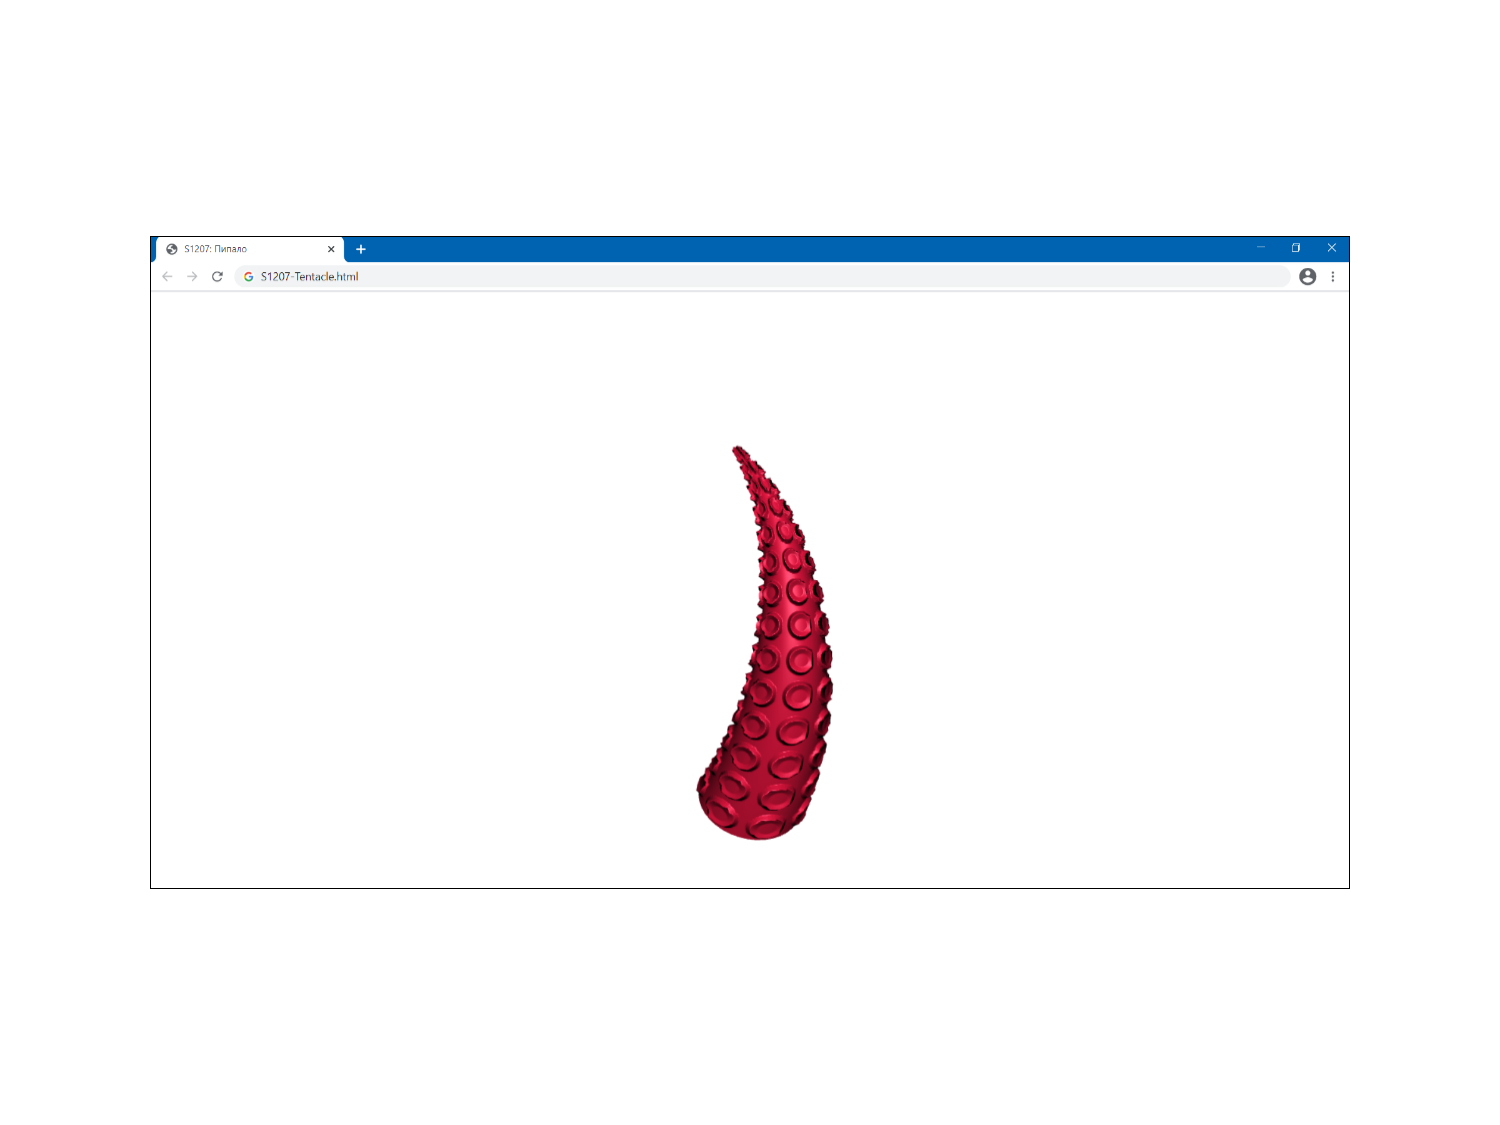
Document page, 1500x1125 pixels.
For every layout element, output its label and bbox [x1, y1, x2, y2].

picture [149, 236, 1351, 889]
